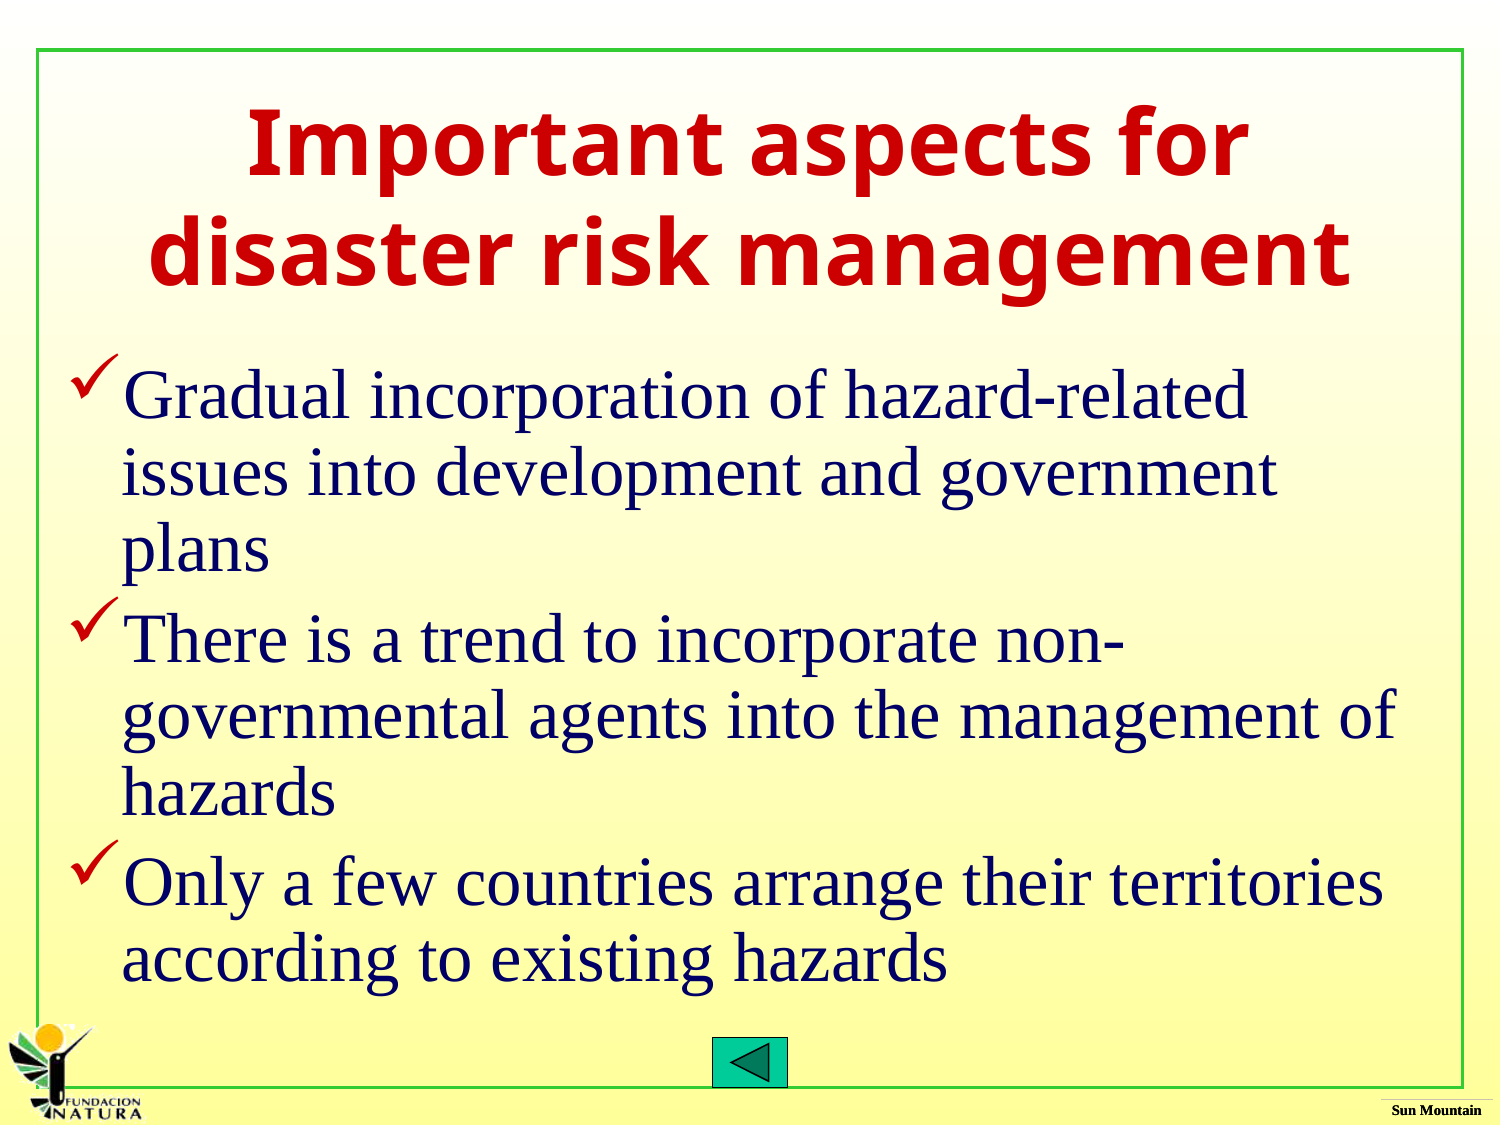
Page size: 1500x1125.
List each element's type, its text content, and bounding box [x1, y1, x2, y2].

text_box [712, 1037, 788, 1088]
list Gradual incorporation of hazard-related issues into development and government plans There is a trend to incorporate non-governmental agents into the management of hazards Only a few countries arrange their territories according to existing hazards [49, 349, 1451, 1026]
title Important aspects for disaster risk management [49, 99, 1451, 288]
